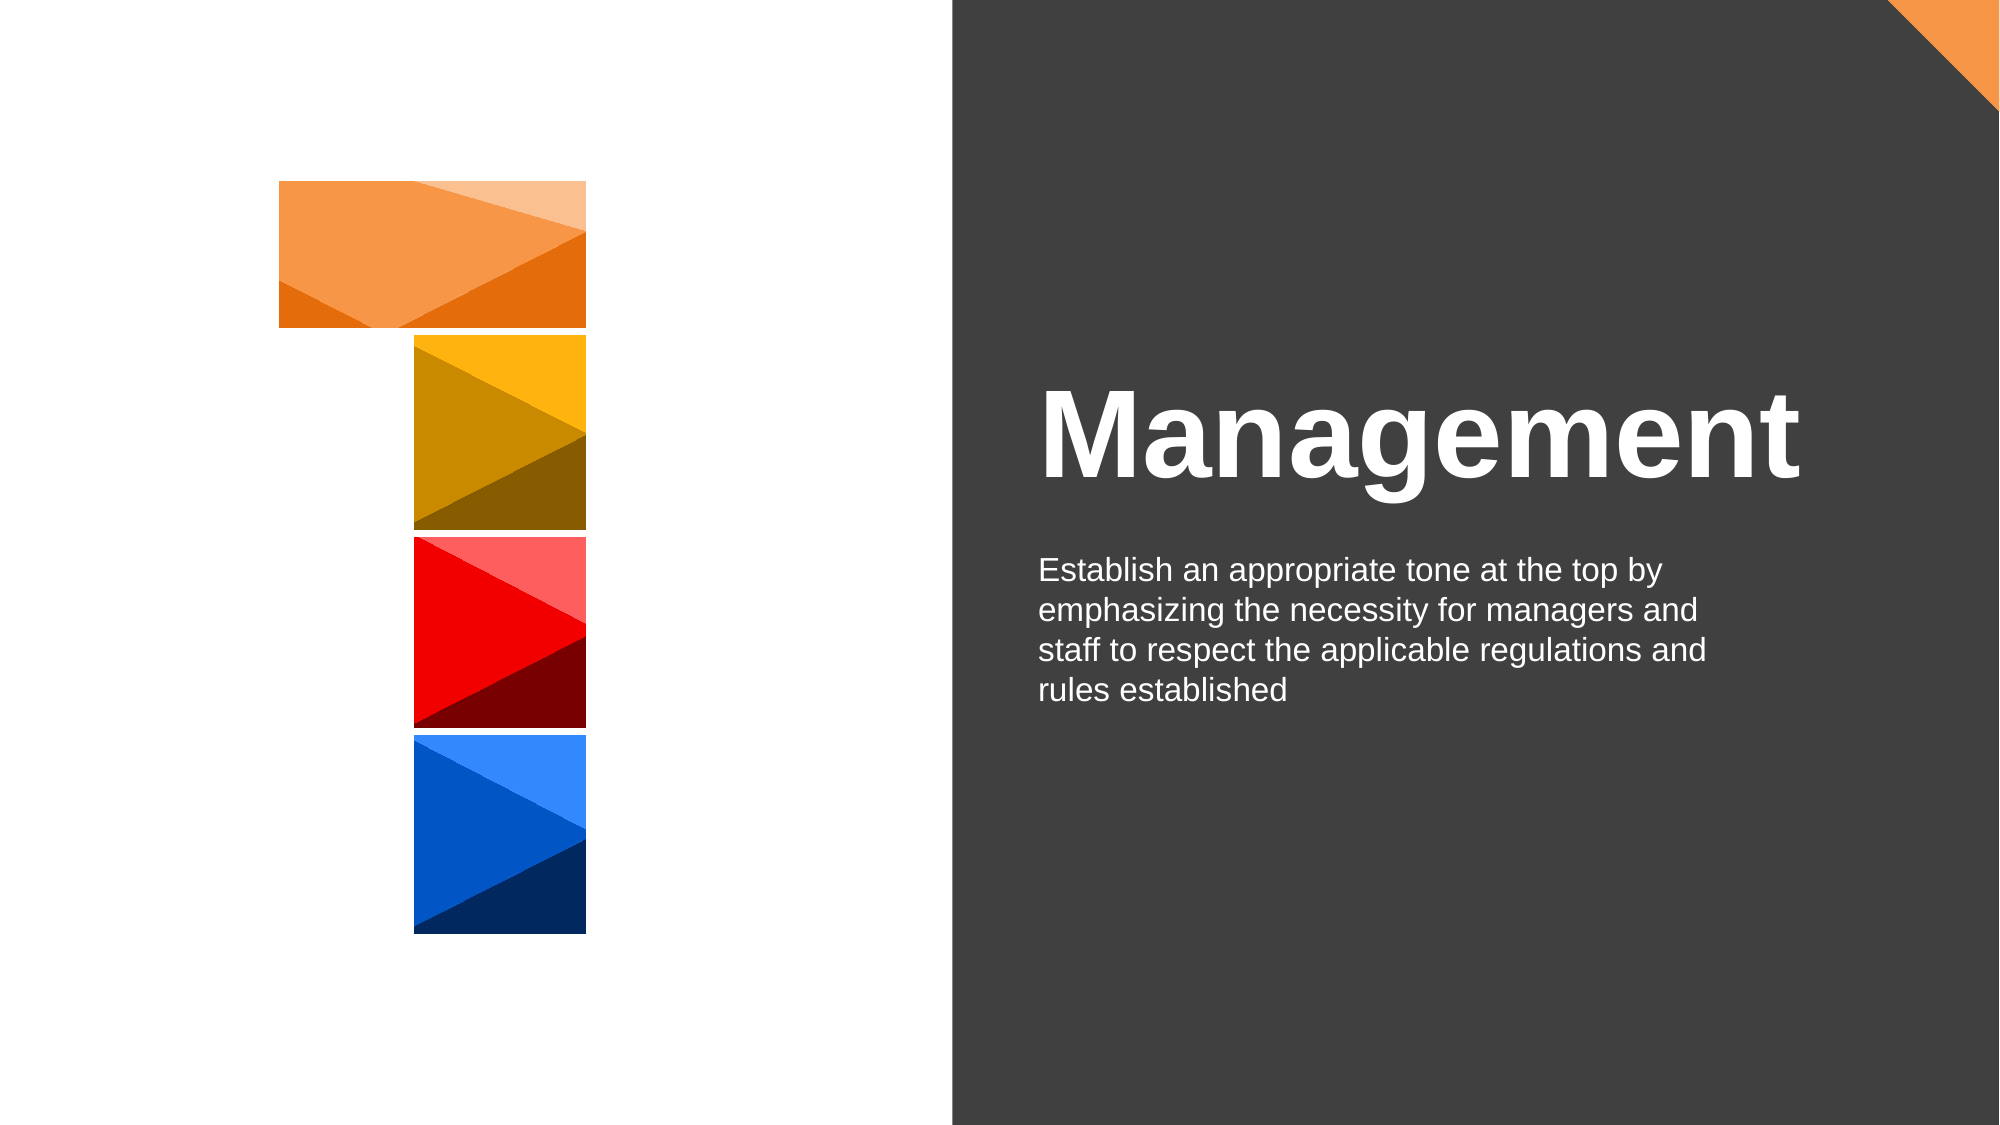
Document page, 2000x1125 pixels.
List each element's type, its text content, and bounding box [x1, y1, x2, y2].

text_box Management [1023, 181, 1898, 510]
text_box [279, 181, 586, 934]
text_box Establish an appropriate tone at the top by emphasizing the necessity for managers and staff to respect the applicable regulations and rules established [1023, 541, 1744, 716]
